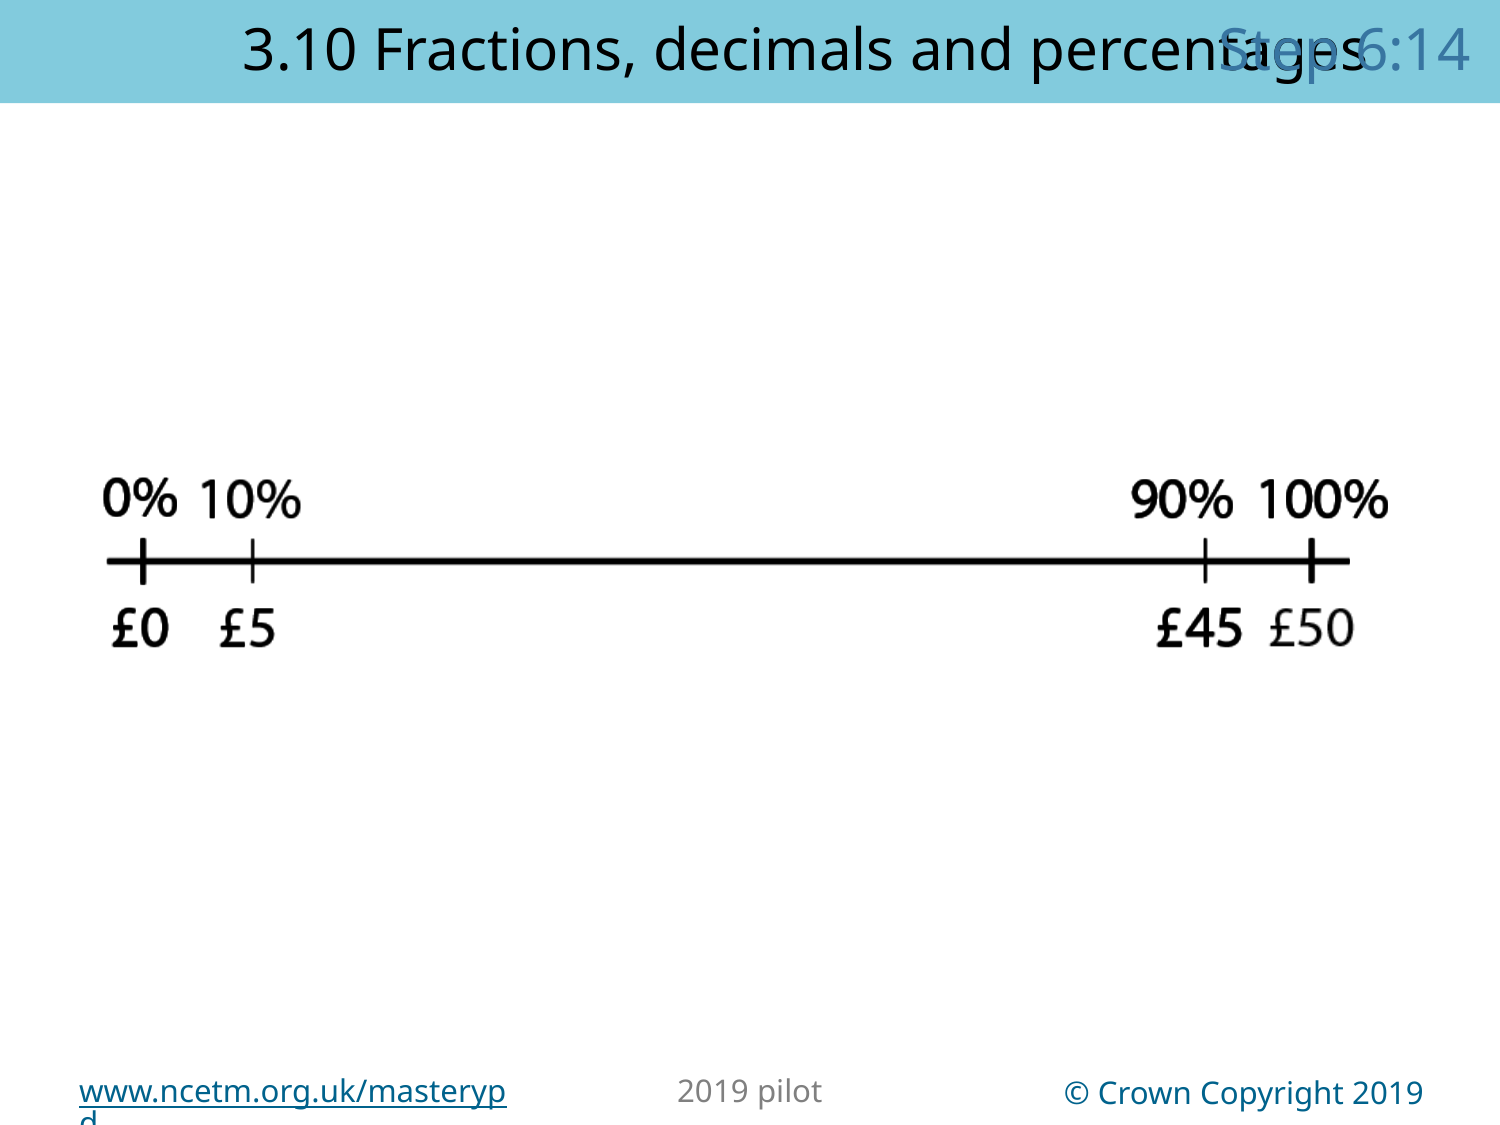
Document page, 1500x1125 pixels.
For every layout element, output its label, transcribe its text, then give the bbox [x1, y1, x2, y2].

list Step 6:14 [0, 0, 1500, 104]
picture [101, 438, 1399, 686]
